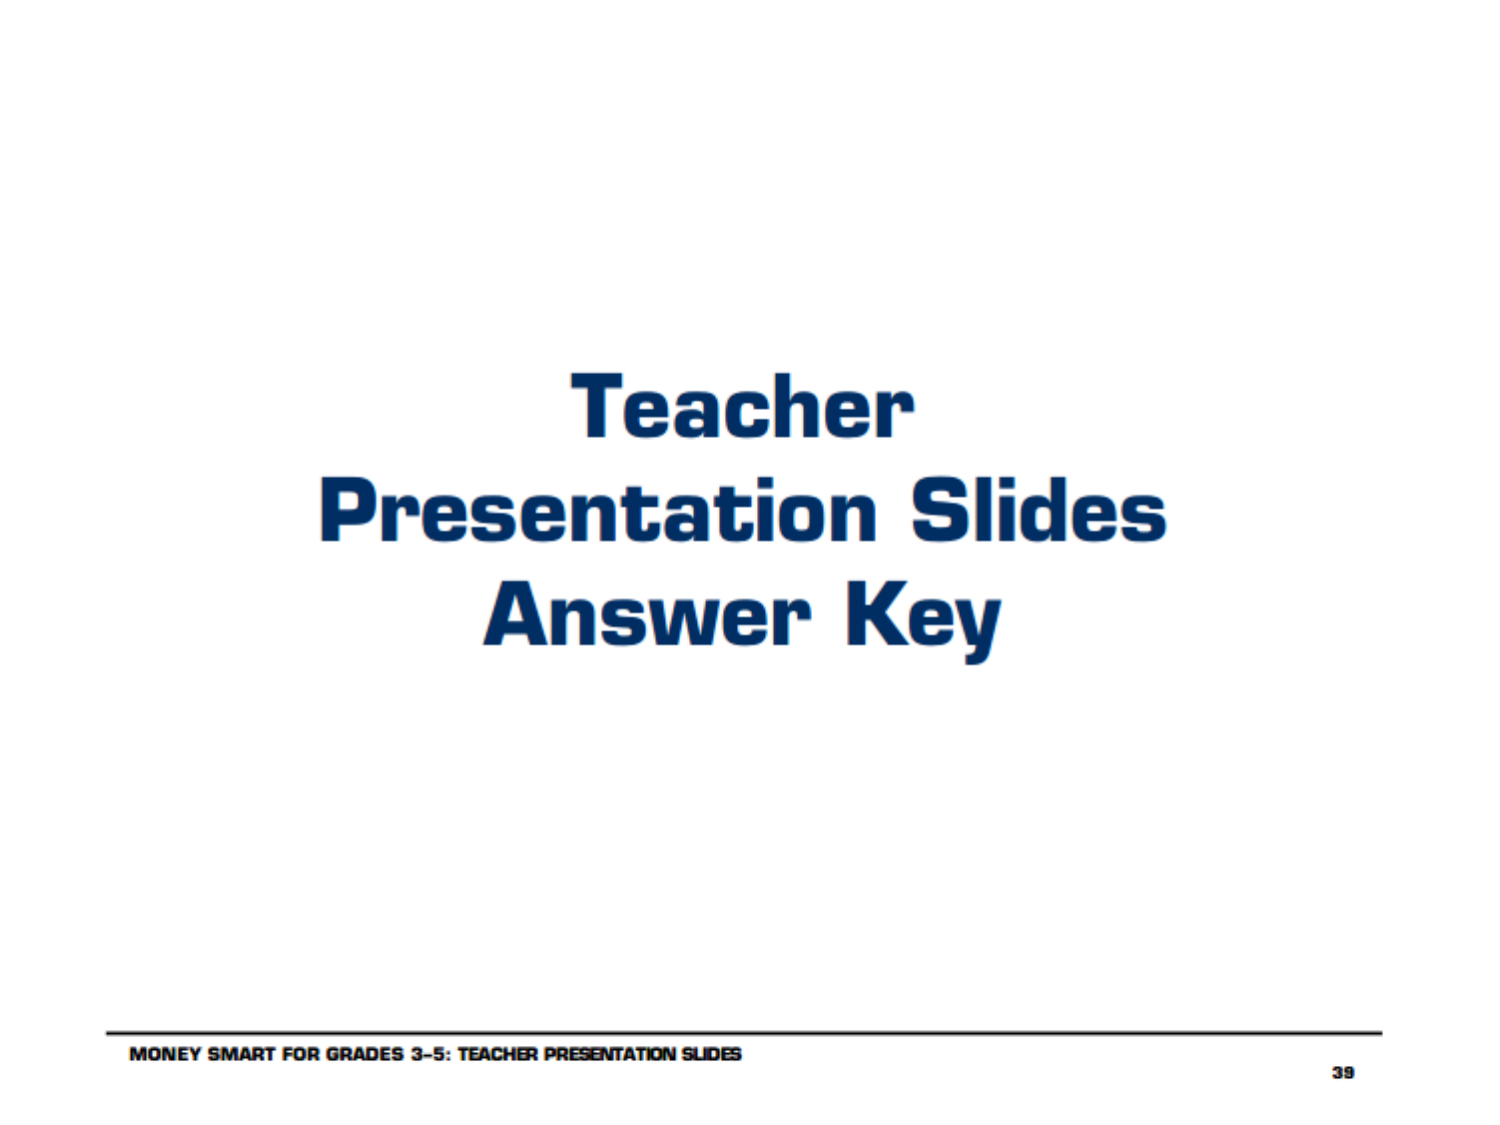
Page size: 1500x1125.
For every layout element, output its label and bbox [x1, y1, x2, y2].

picture [74, 54, 1413, 1123]
